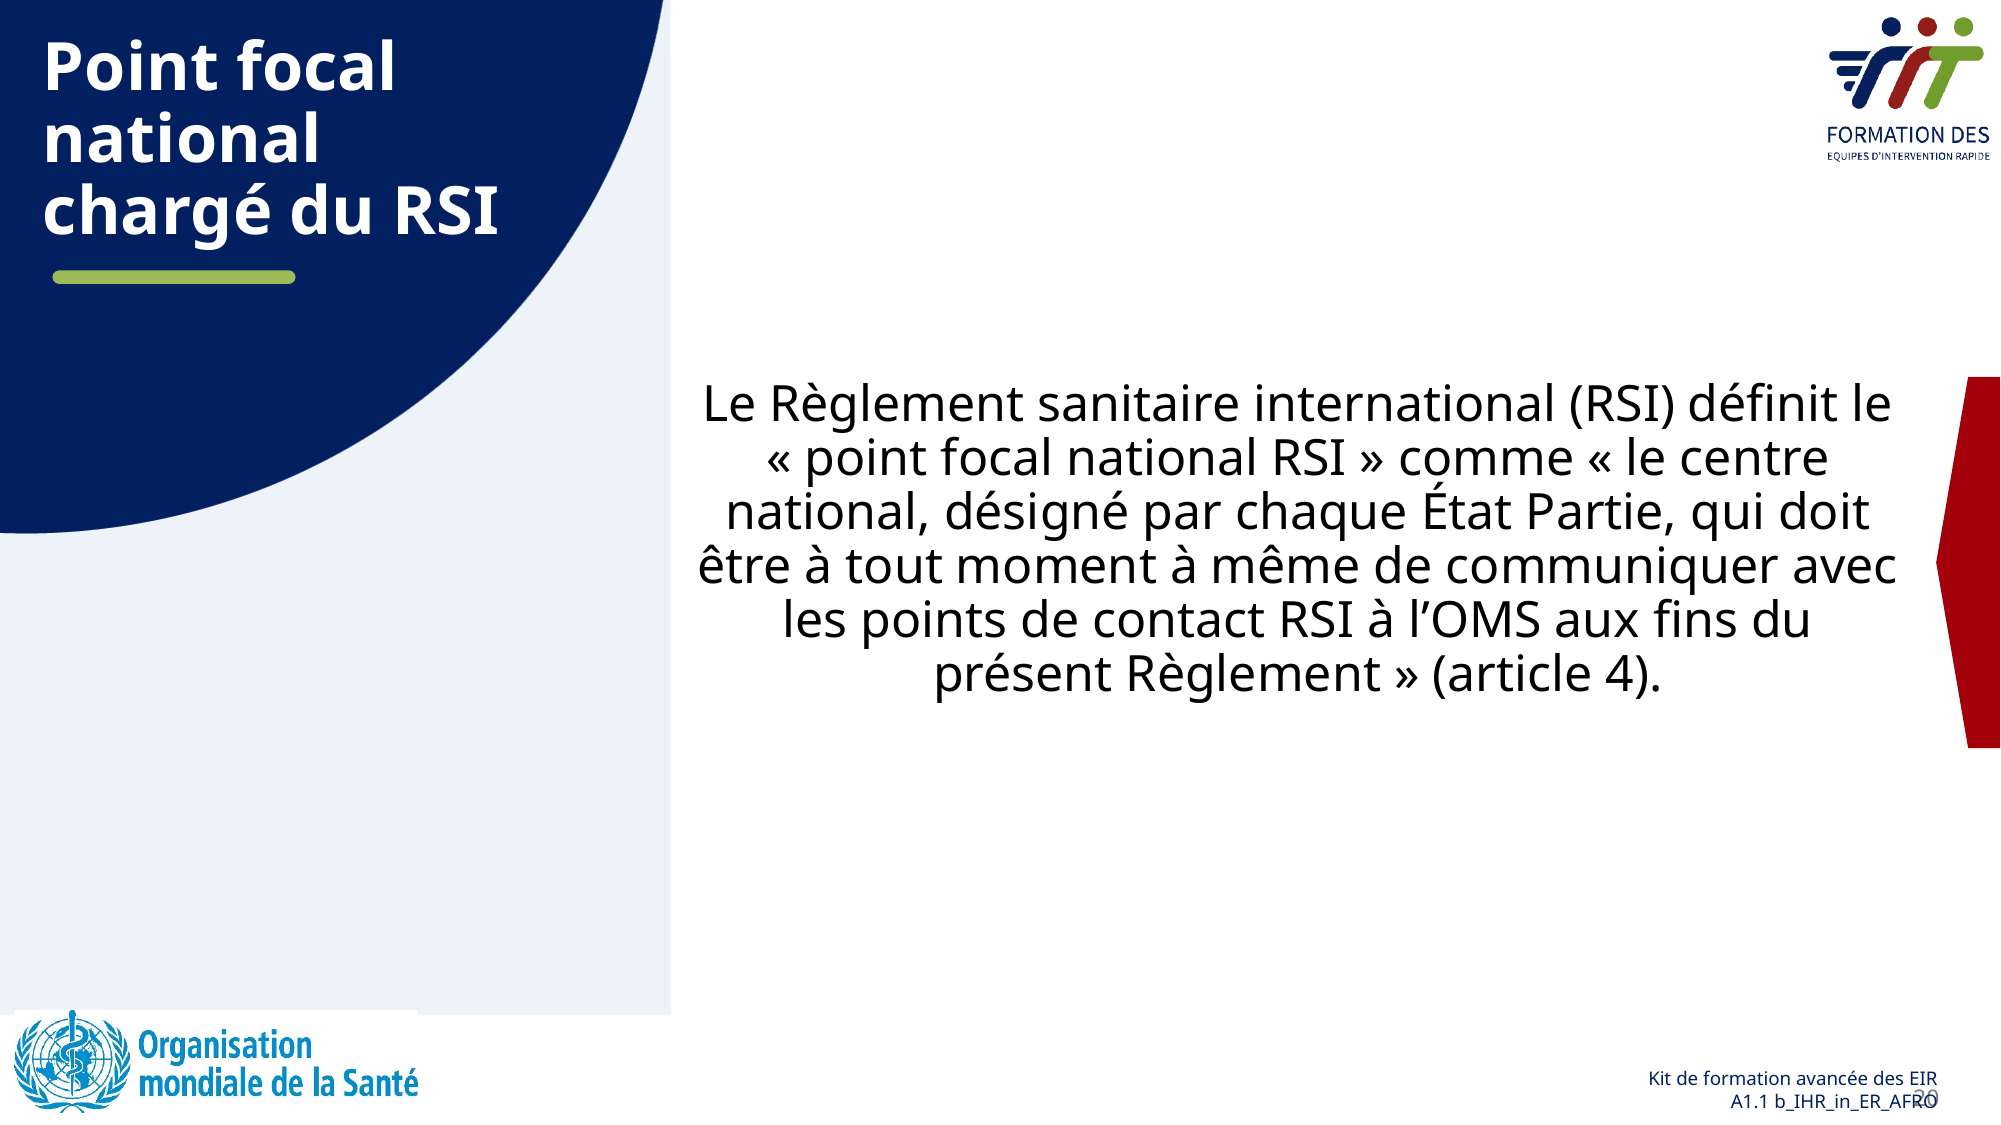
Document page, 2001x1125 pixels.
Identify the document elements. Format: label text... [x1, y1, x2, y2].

list Le Règlement sanitaire international (RSI) définit le « point focal national RSI » comme « le centre national, désigné par chaque État Partie, qui doit être à tout moment à même de communiquer avec les points de contact RSI à l’OMS aux fins du présent Règlement » (article 4). [679, 370, 1917, 767]
picture [1827, 16, 1990, 162]
title Point focal national chargé du RSI [27, 24, 564, 343]
picture [0, 0, 670, 538]
picture [75, 1029, 82, 1041]
text_box [52, 270, 296, 284]
picture [14, 1010, 418, 1113]
